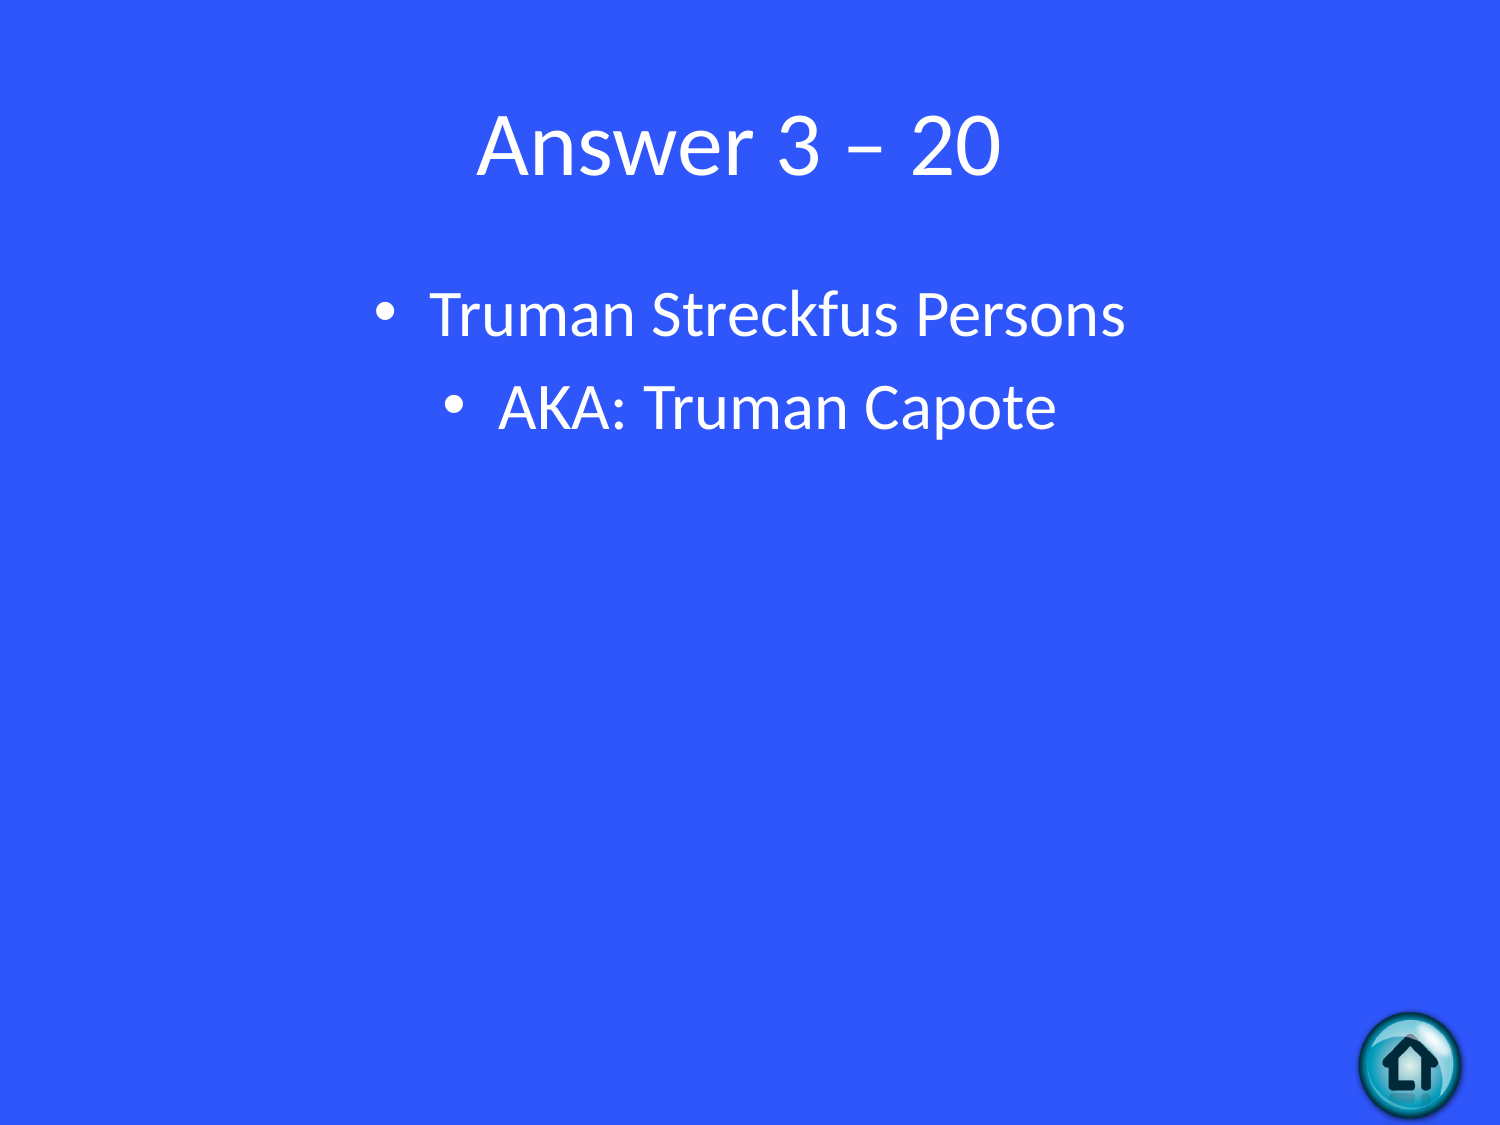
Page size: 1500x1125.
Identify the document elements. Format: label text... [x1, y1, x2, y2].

title Answer 3 – 20 [74, 44, 1426, 233]
picture [1349, 1006, 1469, 1125]
list Truman Streckfus Persons AKA: Truman Capote [74, 262, 1426, 1006]
